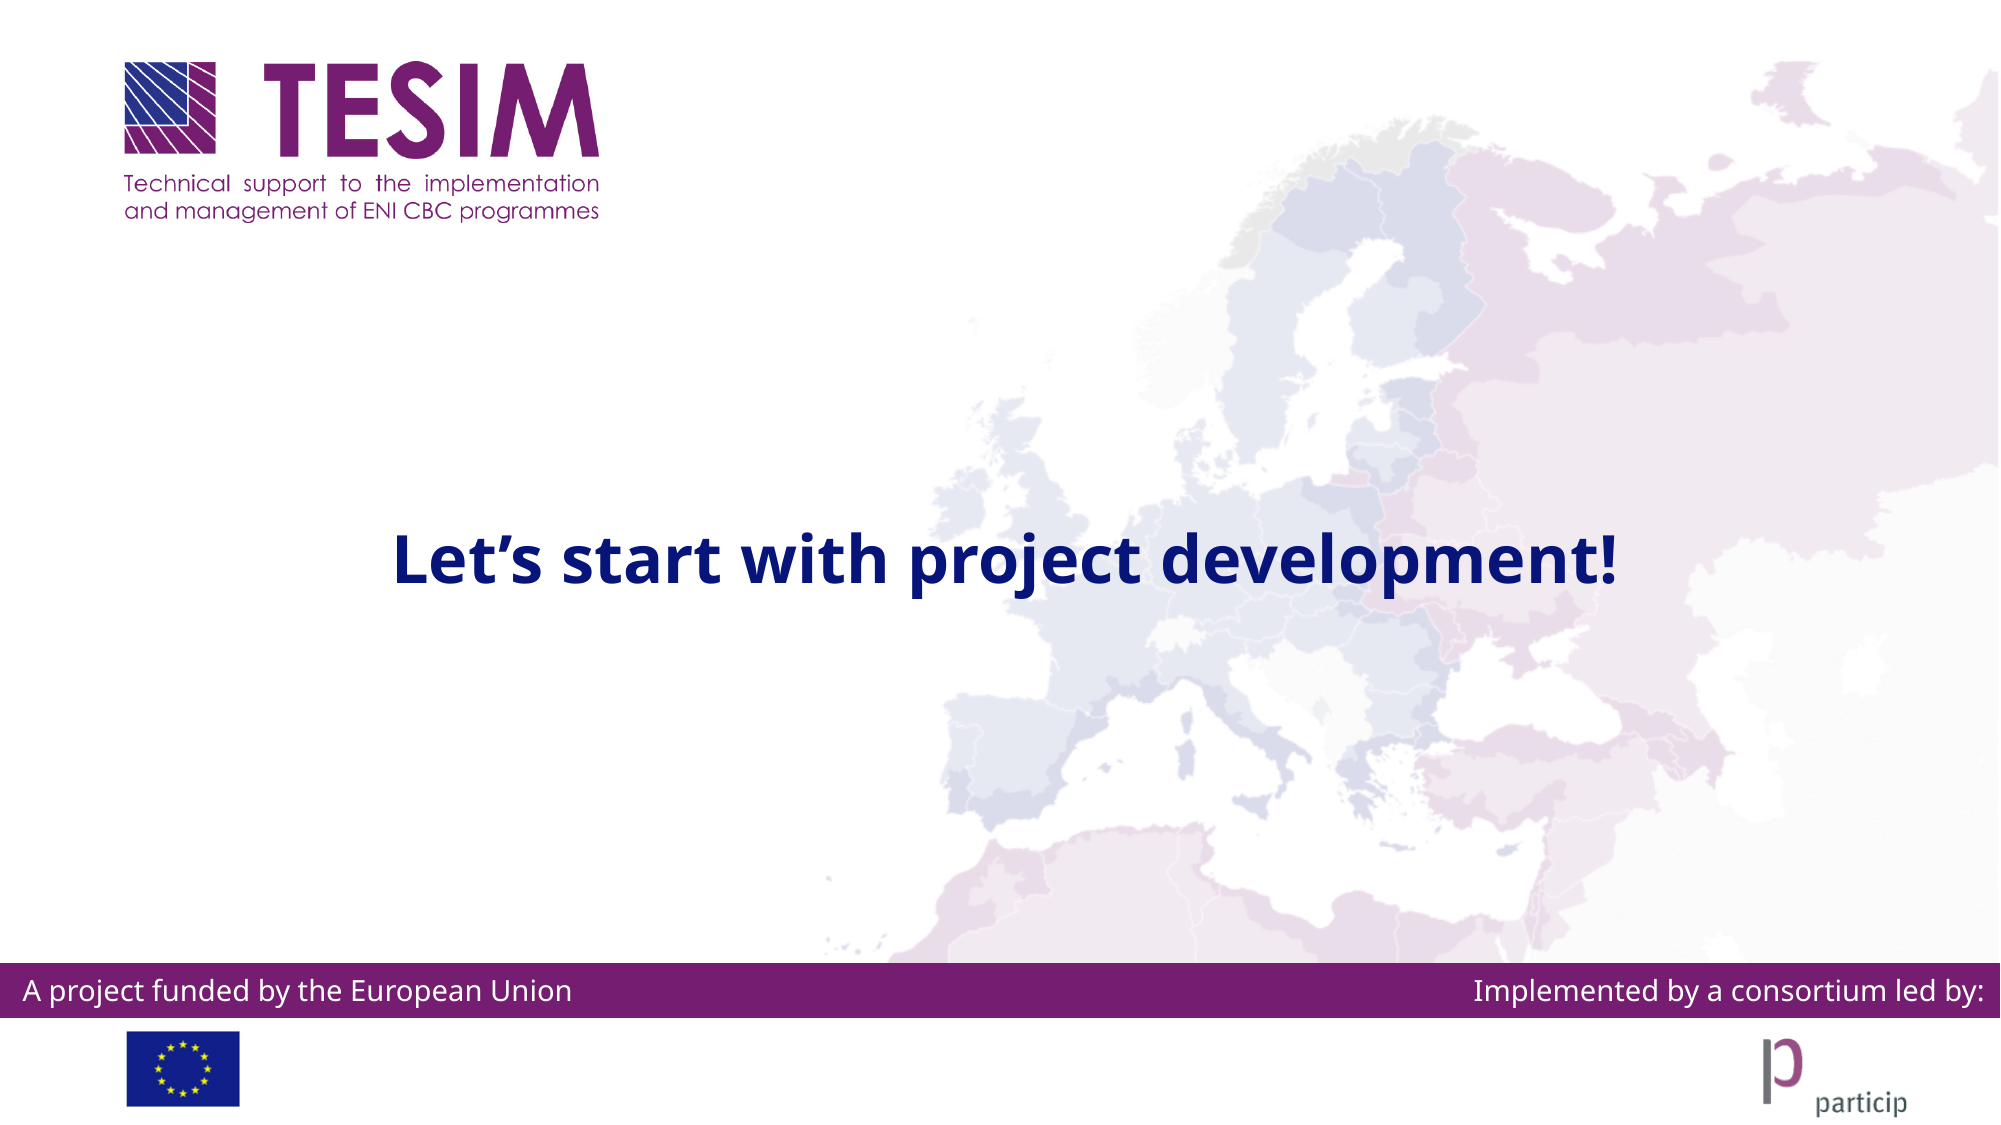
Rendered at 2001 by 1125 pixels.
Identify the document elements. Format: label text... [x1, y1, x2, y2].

picture [124, 1029, 242, 1109]
picture [1763, 1038, 1907, 1118]
title Let’s start with project development! [263, 366, 1764, 759]
picture [124, 60, 2000, 963]
